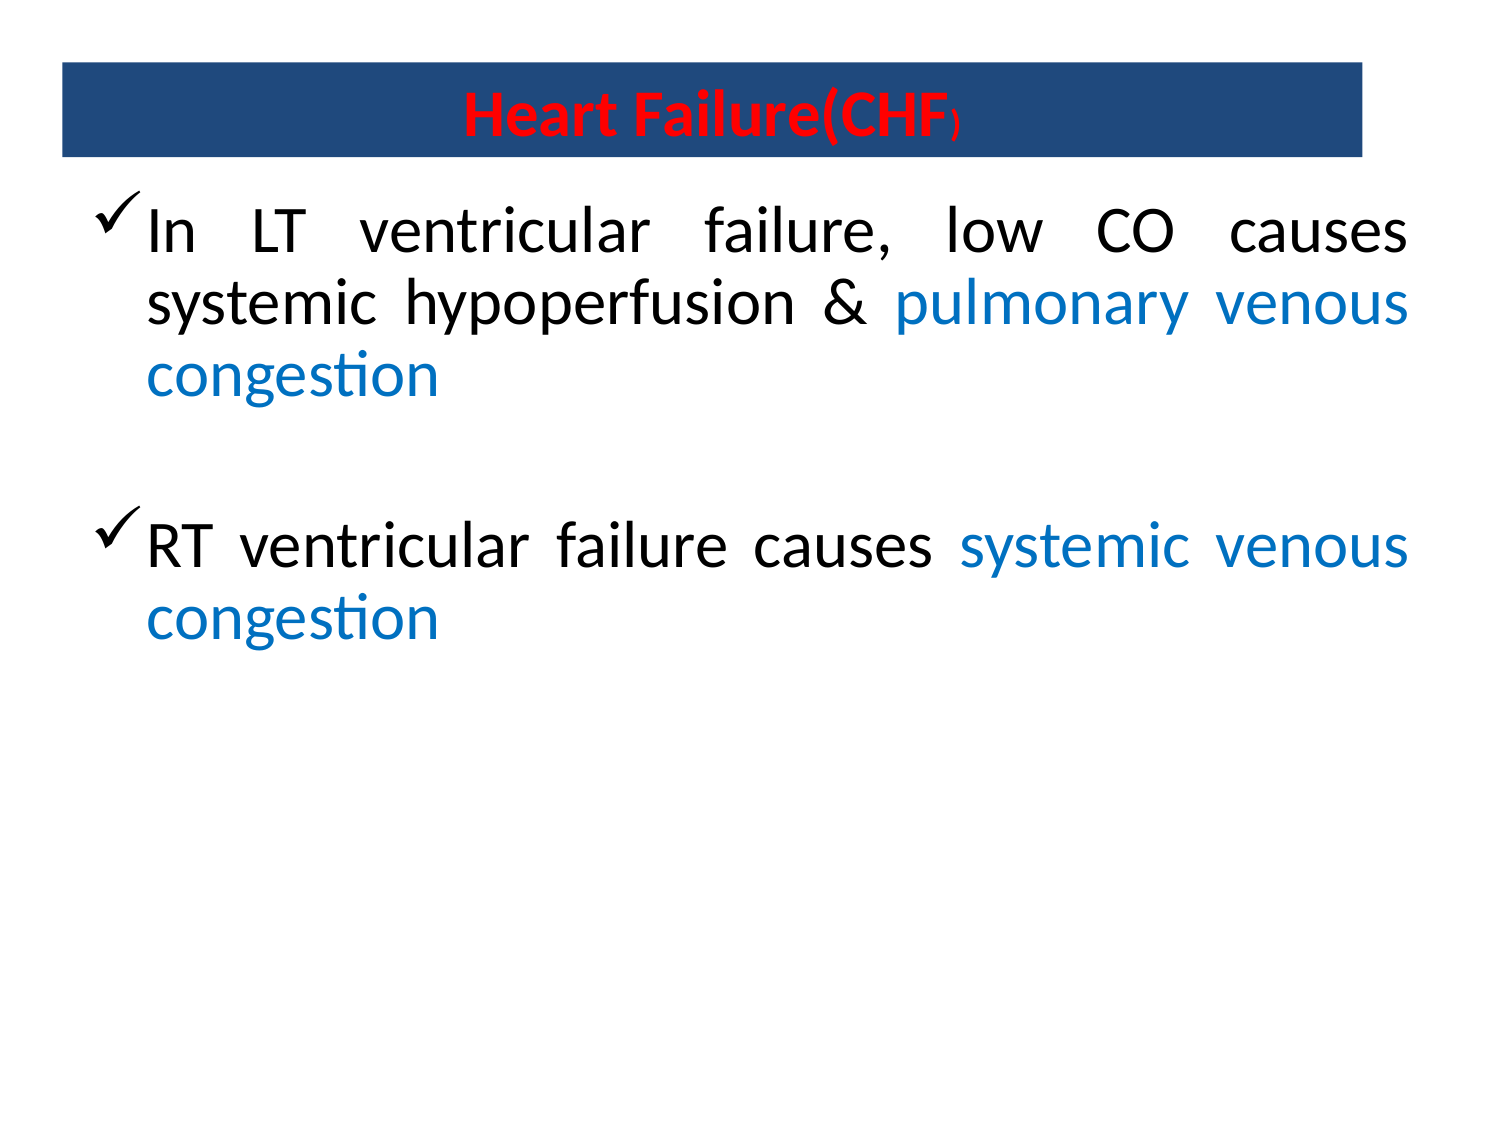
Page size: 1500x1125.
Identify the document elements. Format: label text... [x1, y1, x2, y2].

list In LT ventricular failure, low CO causes systemic hypoperfusion & pulmonary venous congestion RT ventricular failure causes systemic venous congestion [75, 187, 1425, 1005]
text_box Heart Failure(CHF) [62, 62, 1363, 158]
